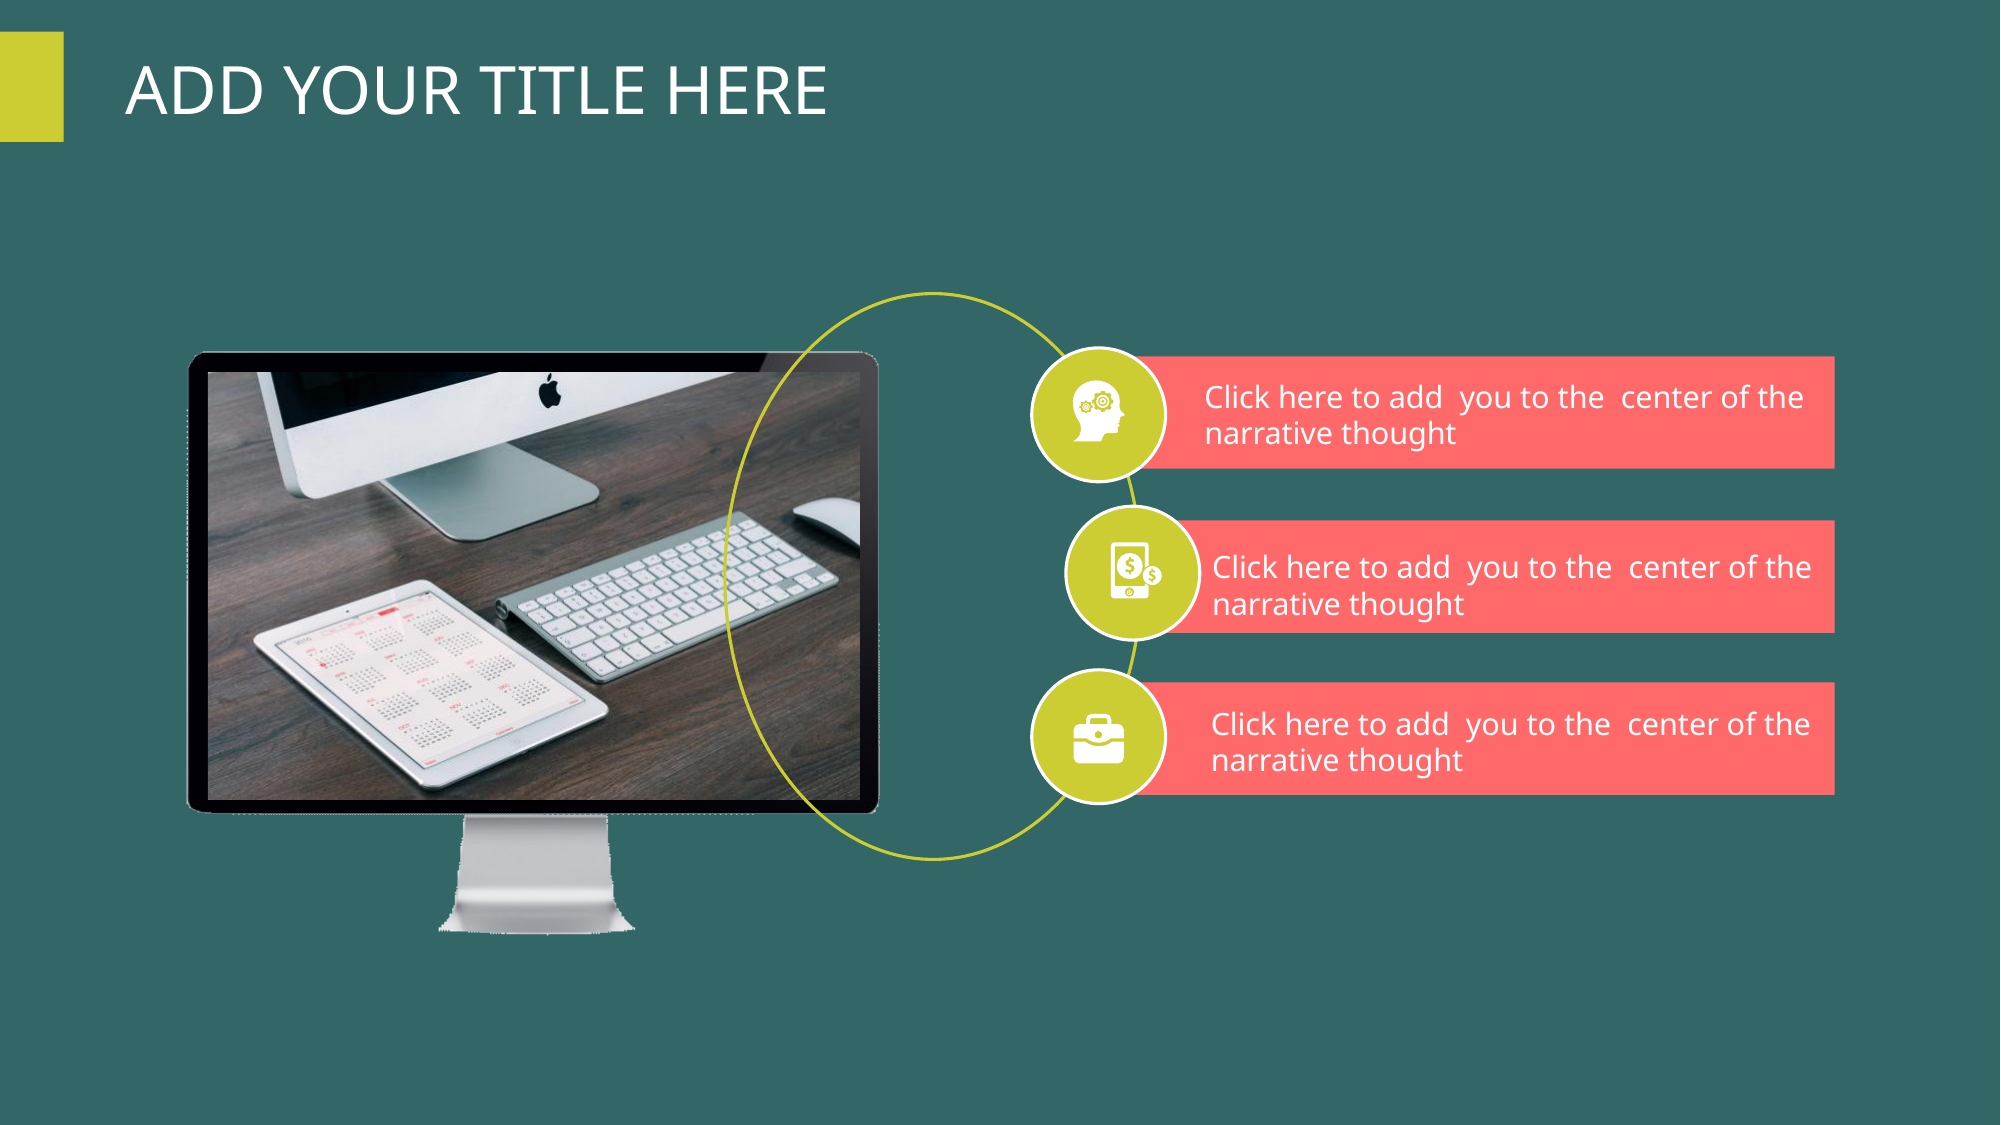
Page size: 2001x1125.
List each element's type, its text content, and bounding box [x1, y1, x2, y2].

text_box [1065, 506, 1200, 641]
text_box [1166, 356, 1835, 469]
text_box [941, 293, 1136, 860]
text_box Click here to add you to the center of the narrative thought [1200, 540, 1853, 629]
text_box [1031, 347, 1166, 482]
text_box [126, 292, 941, 983]
text_box [0, 31, 65, 143]
text_box [1200, 520, 1835, 540]
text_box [1031, 669, 1166, 804]
text_box Click here to add you to the center of the narrative thought [1189, 370, 1846, 459]
text_box [1166, 682, 1835, 795]
text_box [1200, 629, 1835, 633]
text_box ADD YOUR TITLE HERE [80, 40, 846, 136]
text_box Click here to add you to the center of the narrative thought [1195, 697, 1852, 786]
